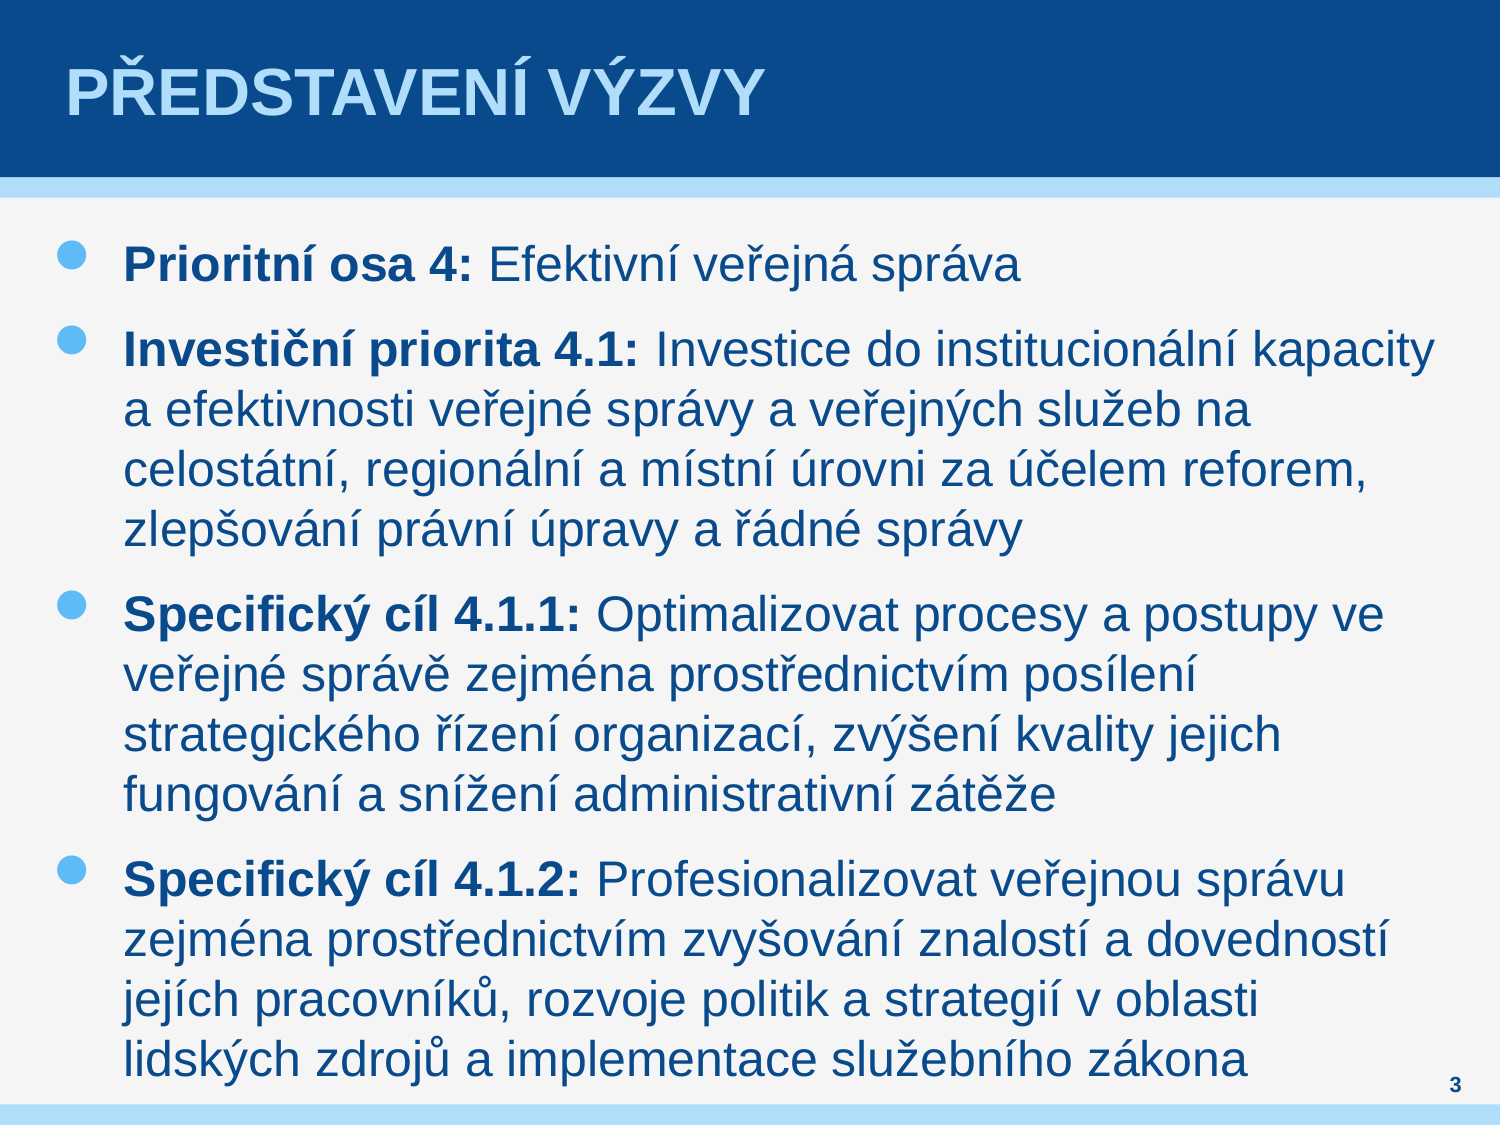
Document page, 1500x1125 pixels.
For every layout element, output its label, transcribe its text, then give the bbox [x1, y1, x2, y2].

list Prioritní osa 4: Efektivní veřejná správa Investiční priorita 4.1: Investice do institucionální kapacity a efektivnosti veřejné správy a veřejných služeb na celostátní, regionální a místní úrovni za účelem reforem, zlepšování právní úpravy a řádné správy Specifický cíl 4.1.1: Optimalizovat procesy a postupy ve veřejné správě zejména prostřednictvím posílení strategického řízení organizací, zvýšení kvality jejich fungování a snížení administrativní zátěže Specifický cíl 4.1.2: Profesionalizovat veřejnou správu zejména prostřednictvím zvyšování znalostí a dovedností jejích pracovníků, rozvoje politik a strategií v oblasti lidských zdrojů a implementace služebního zákona [53, 231, 1447, 1059]
title PŘEDSTAVENÍ VÝZVY [59, 0, 1441, 178]
slide_number 3 [1417, 1068, 1495, 1099]
